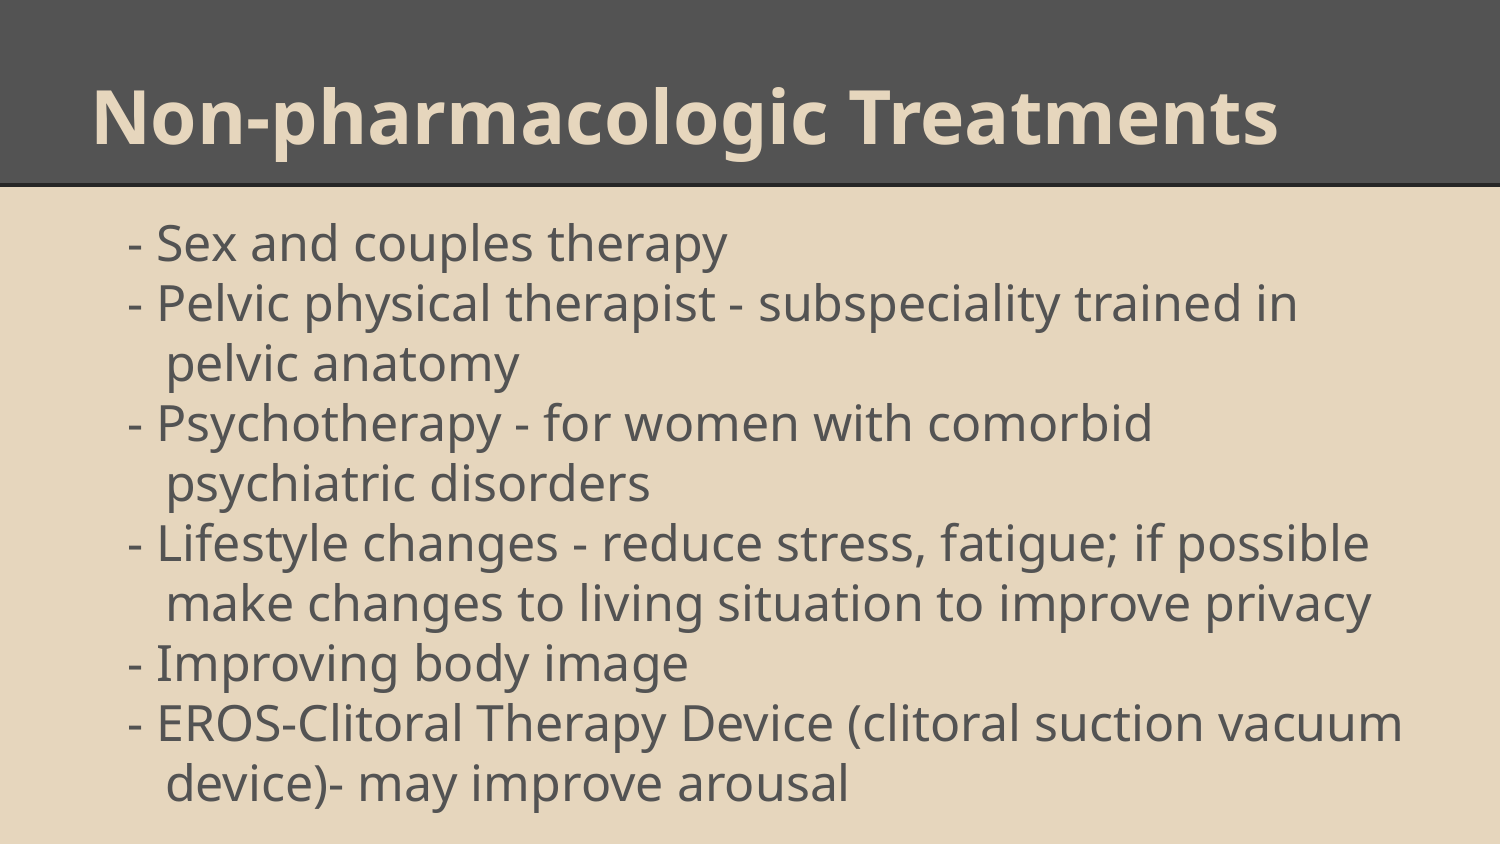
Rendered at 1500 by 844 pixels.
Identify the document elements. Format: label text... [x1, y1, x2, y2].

title Non-pharmacologic Treatments [75, 33, 1425, 175]
list - Sex and couples therapy - Pelvic physical therapist - subspeciality trained in pelvic anatomy - Psychotherapy - for women with comorbid psychiatric disorders - Lifestyle changes - reduce stress, fatigue; if possible make changes to living situation to improve privacy - Improving body image - EROS-Clitoral Therapy Device (clitoral suction vacuum device)- may improve arousal [75, 196, 1425, 808]
